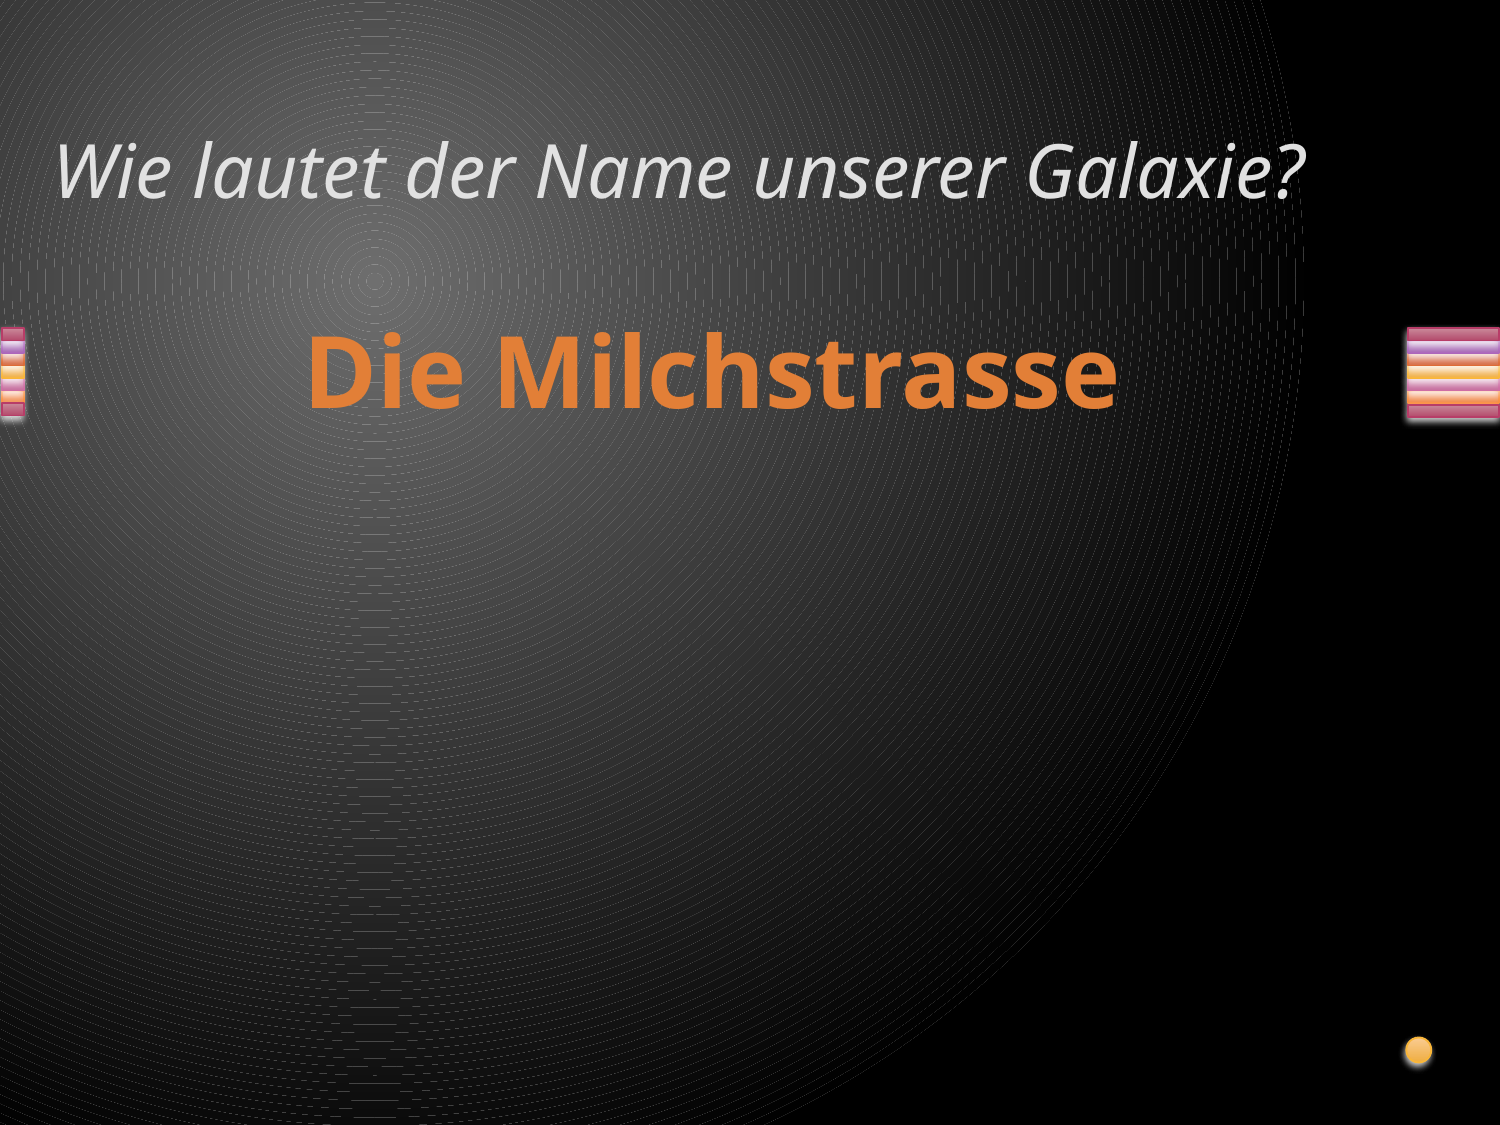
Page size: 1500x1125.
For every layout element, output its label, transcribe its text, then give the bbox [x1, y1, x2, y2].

title Wie lautet der Name unserer Galaxie? [37, 75, 1388, 263]
list Die Milchstrasse [37, 275, 1388, 463]
